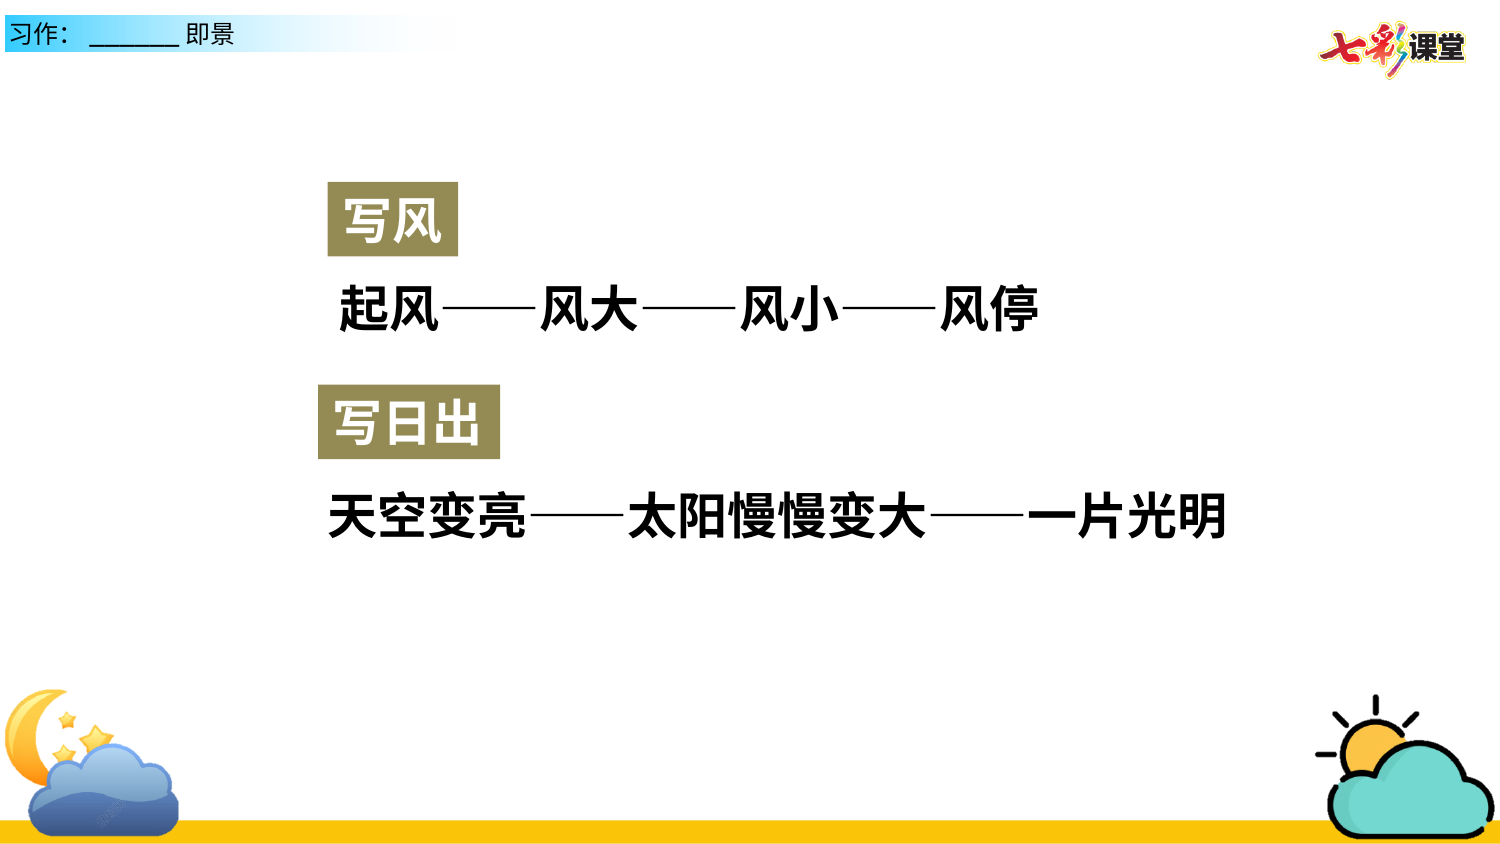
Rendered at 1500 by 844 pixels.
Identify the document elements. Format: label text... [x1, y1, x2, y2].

picture [1278, 640, 1500, 844]
picture [0, 686, 185, 844]
text_box 写风 [327, 181, 459, 257]
text_box 起风——风大——风小——风停 [324, 270, 1131, 345]
text_box 写日出 [318, 384, 501, 460]
picture [1316, 20, 1468, 80]
text_box 天空变亮——太阳慢慢变大——一片光明 [312, 477, 1261, 553]
